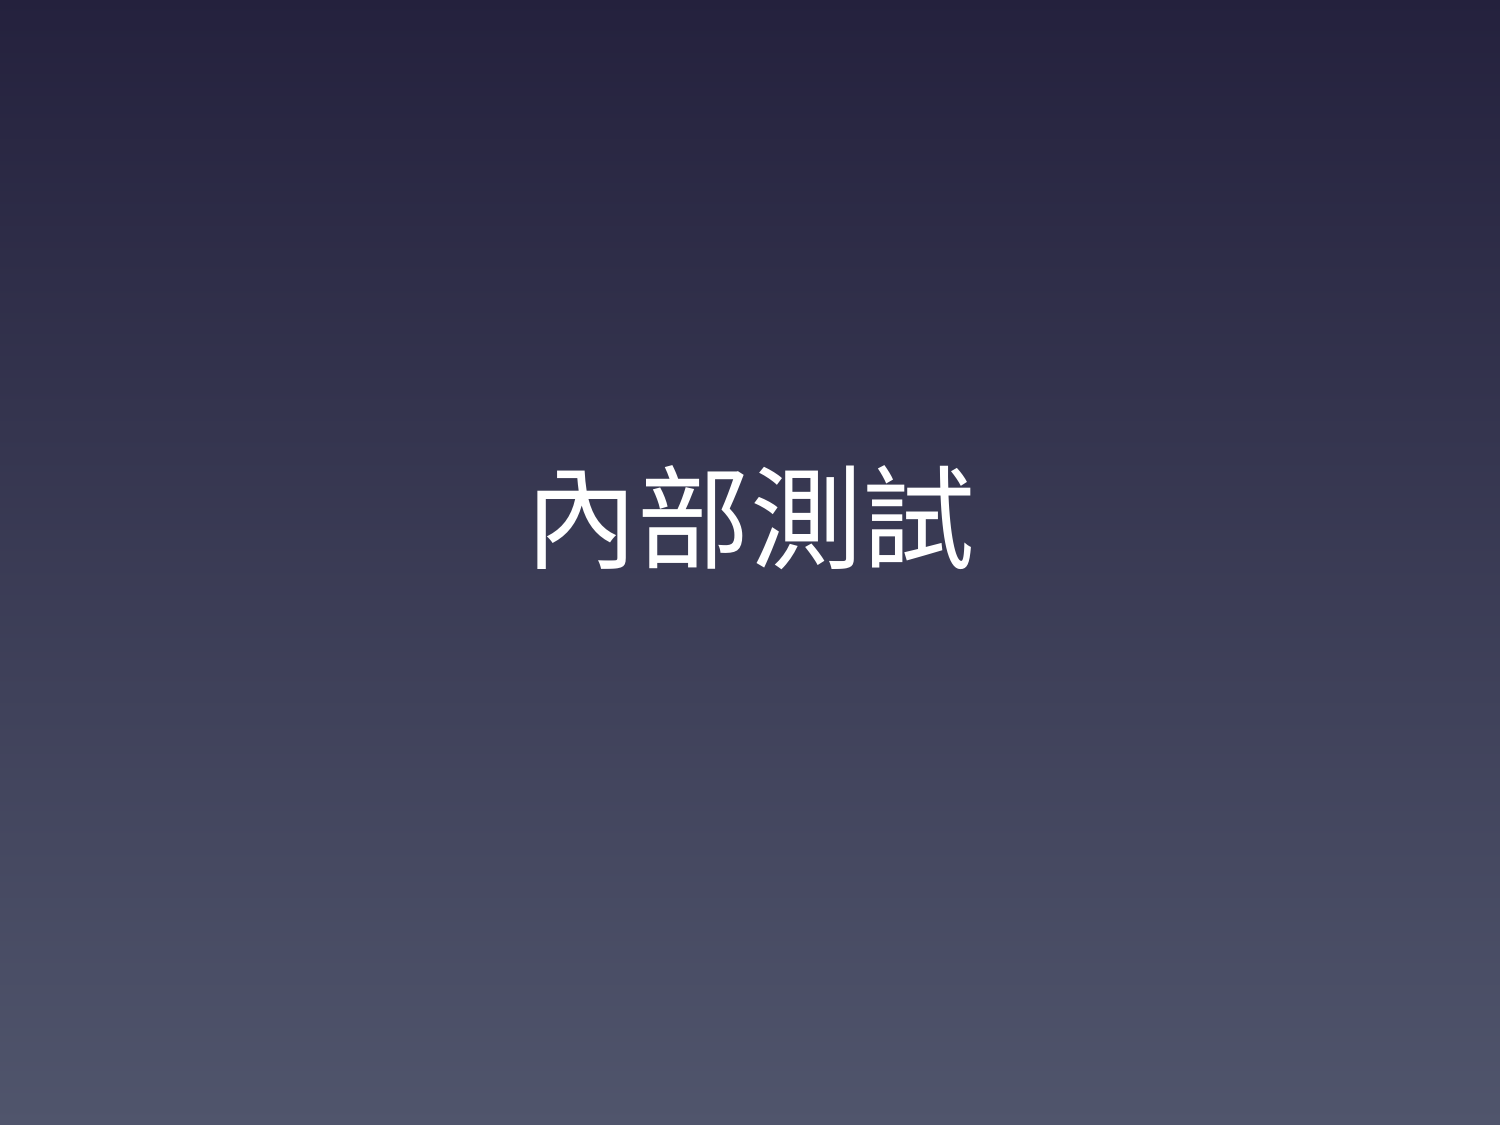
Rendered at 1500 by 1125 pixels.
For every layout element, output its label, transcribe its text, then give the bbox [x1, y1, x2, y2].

title 內部測試 [112, 349, 1388, 591]
